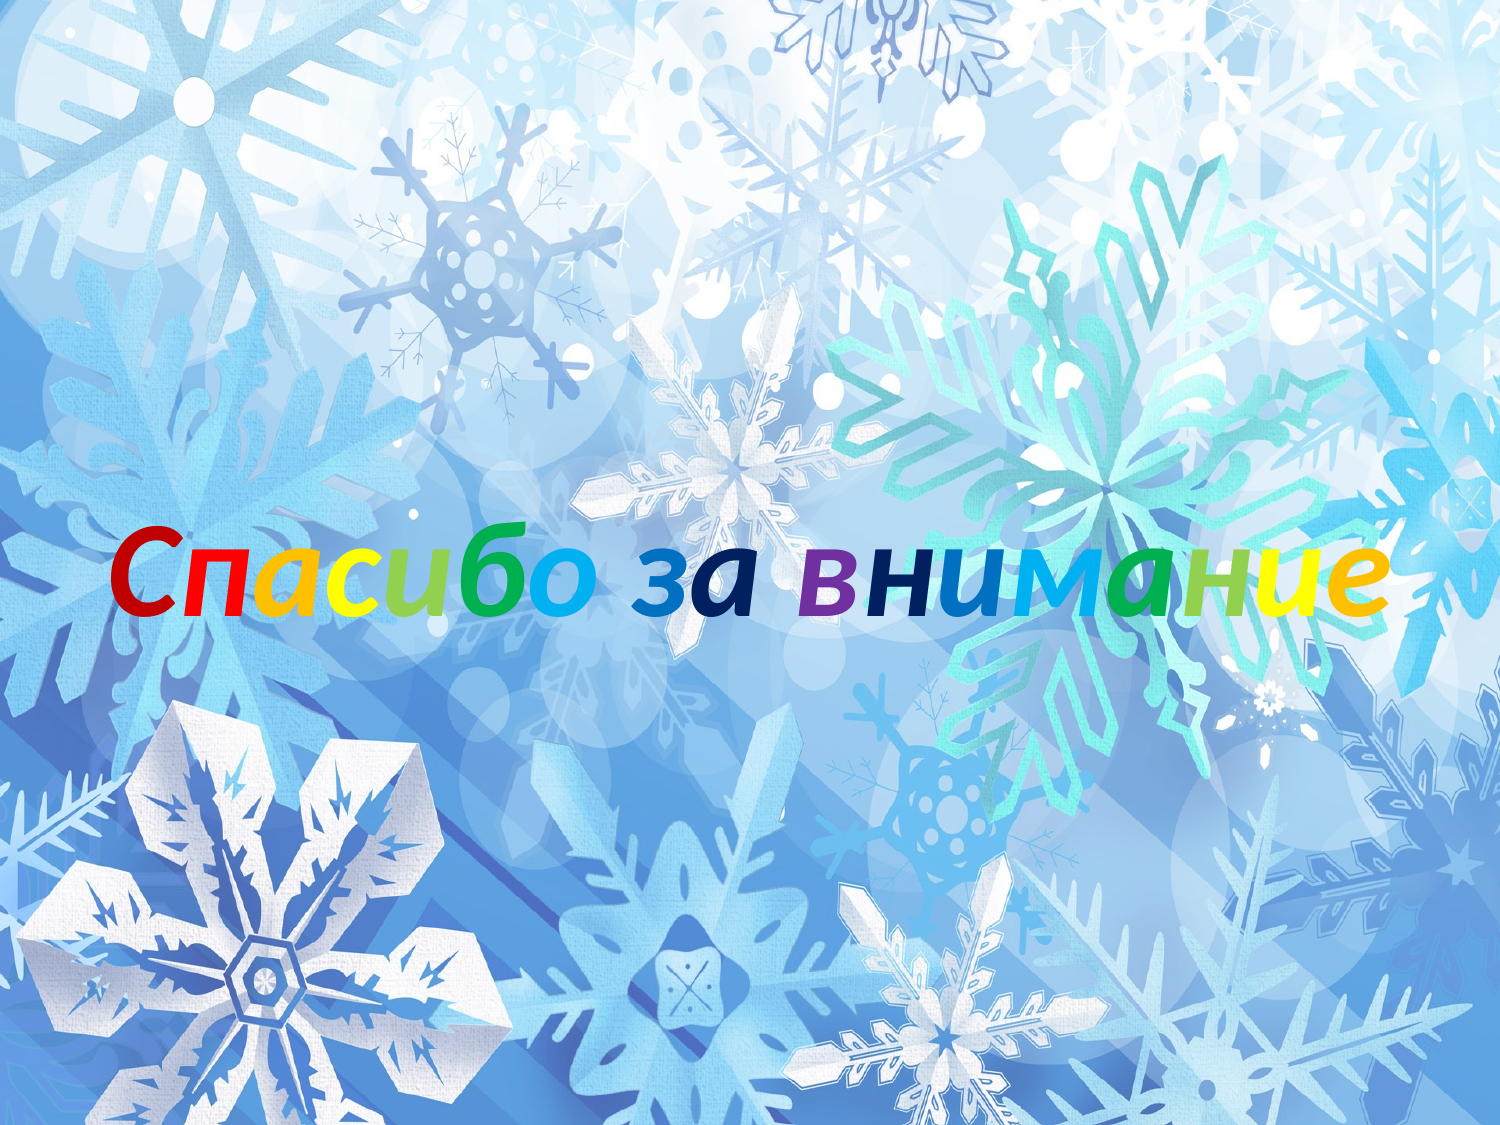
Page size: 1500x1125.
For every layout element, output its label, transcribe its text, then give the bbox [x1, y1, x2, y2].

text_box Спасибо за внимание [58, 471, 1442, 652]
